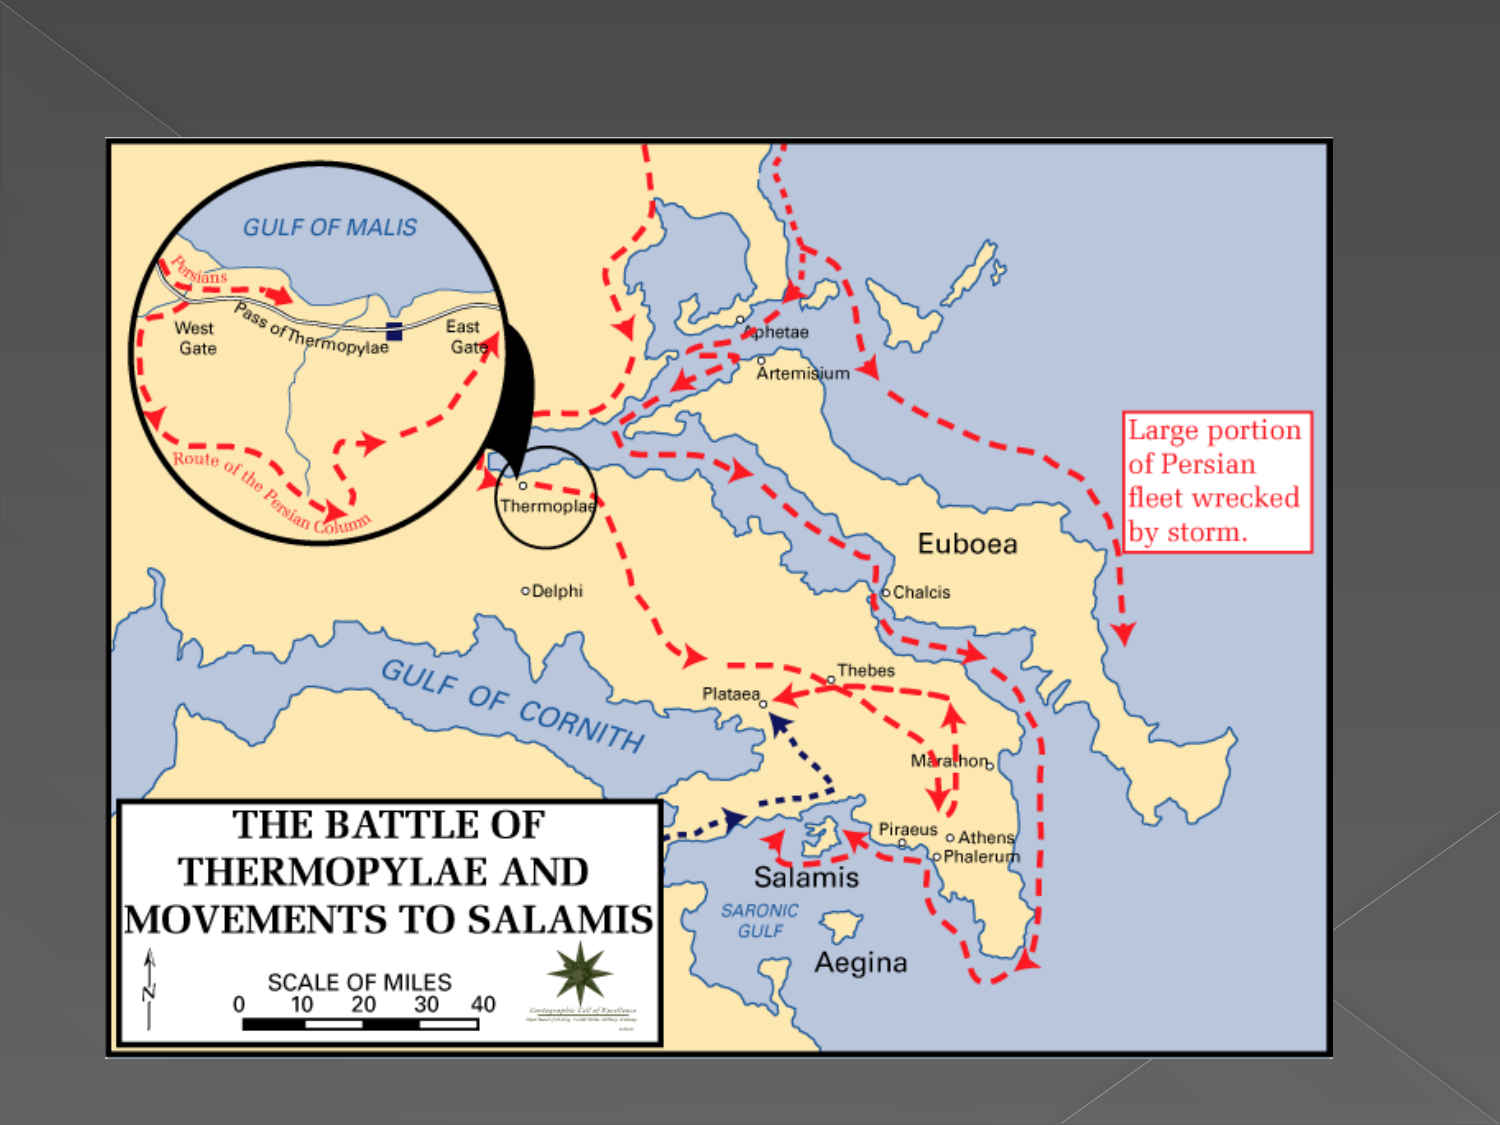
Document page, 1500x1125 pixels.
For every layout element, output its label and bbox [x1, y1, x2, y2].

list [105, 137, 1333, 1060]
